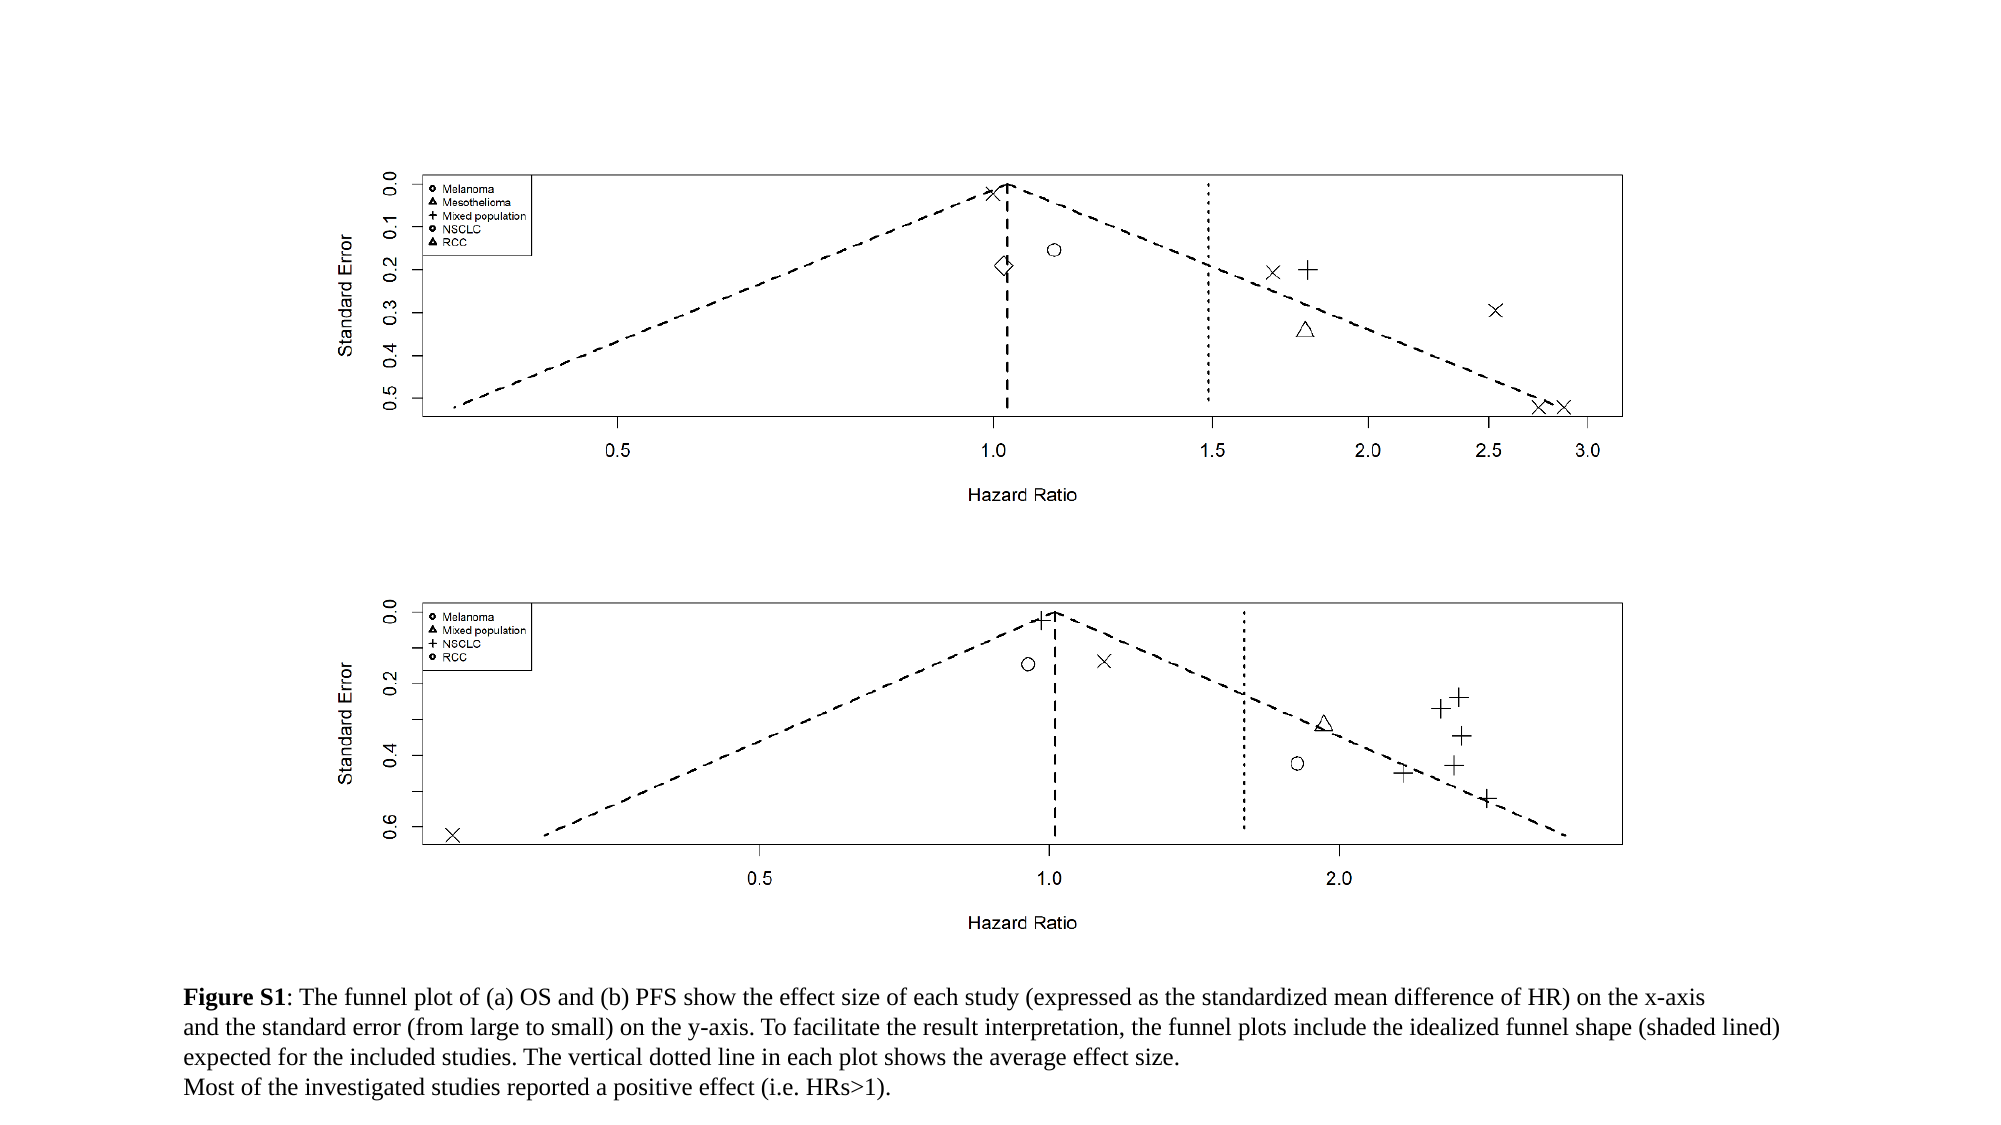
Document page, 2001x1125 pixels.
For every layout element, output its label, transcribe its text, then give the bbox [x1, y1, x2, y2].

text_box Figure S1: The funnel plot of (a) OS and (b) PFS show the effect size of each study (expressed as the standardized mean difference of HR) on the x-axis and the standard error (from large to small) on the y-axis. To facilitate the result interpretation, the funnel plots include the idealized funnel shape (shaded lined) expected for the included studies. The vertical dotted line in each plot shows the average effect size. Most of the investigated studies reported a positive effect (i.e. HRs>1). [168, 972, 1891, 1108]
picture [331, 83, 1669, 958]
